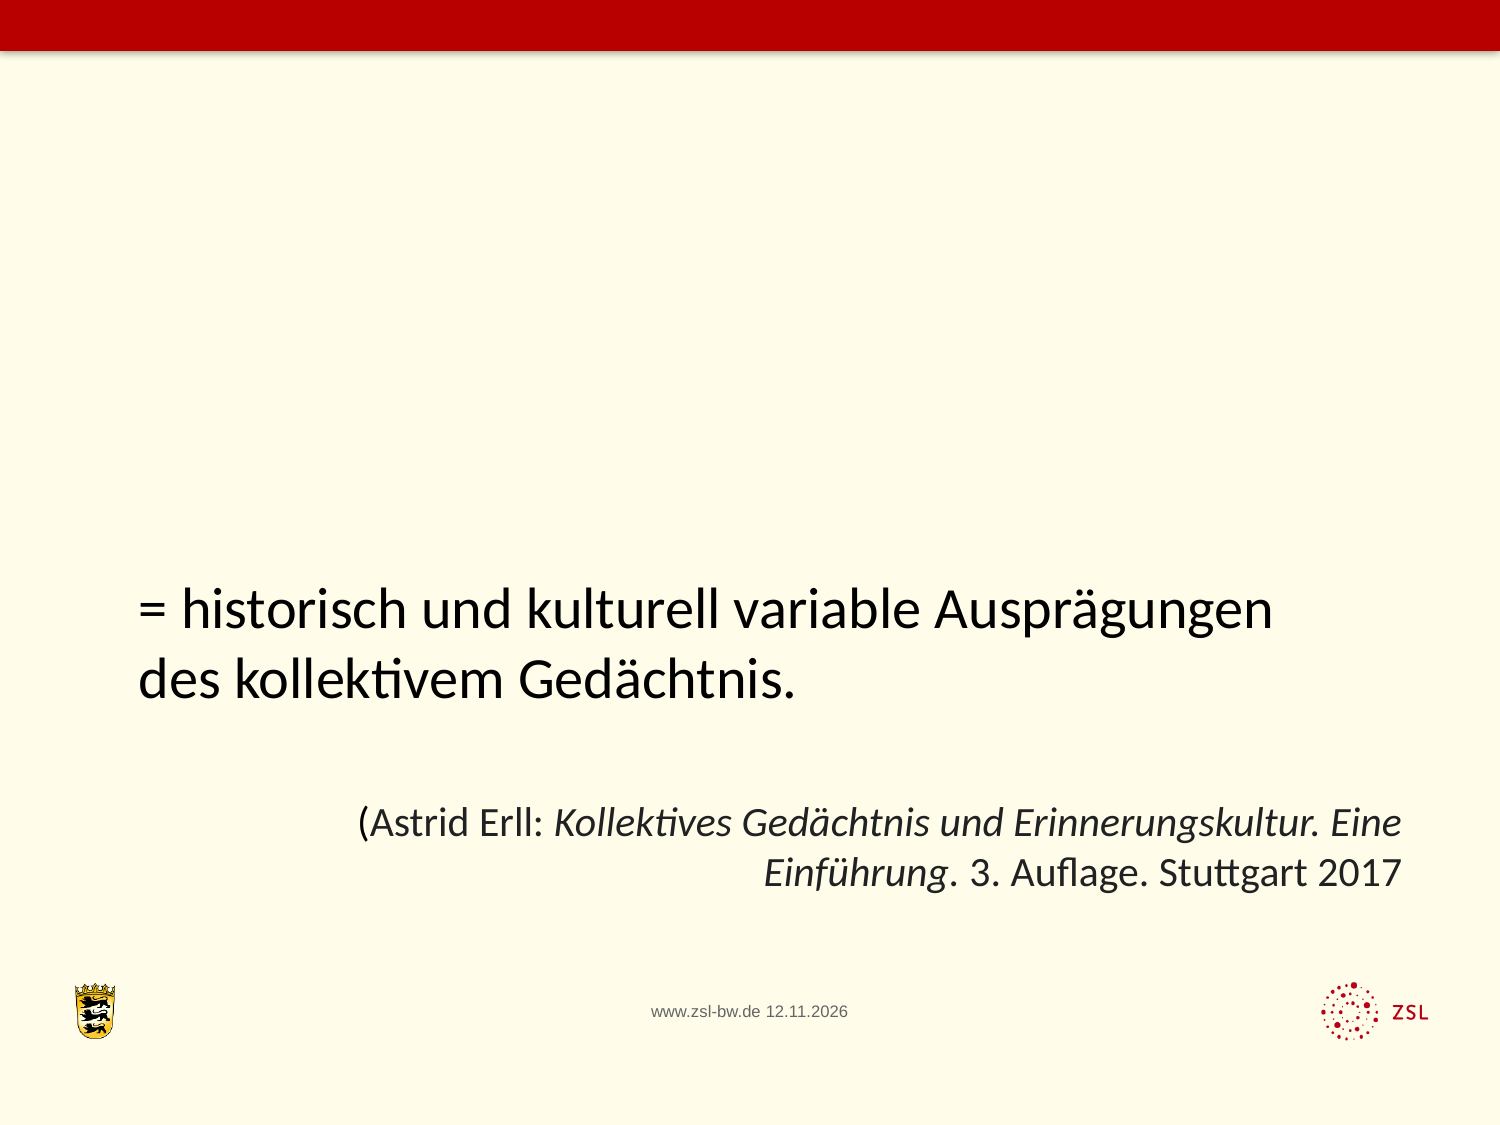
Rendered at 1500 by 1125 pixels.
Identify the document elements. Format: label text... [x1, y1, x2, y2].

text_box = historisch und kulturell variable Ausprägungen des kollektivem Gedächtnis. (Astrid Erll: Kollektives Gedächtnis und Erinnerungskultur. Eine Einführung. 3. Auflage. Stuttgart 2017 [123, 562, 1418, 903]
picture [1320, 981, 1429, 1041]
picture [73, 981, 117, 1041]
